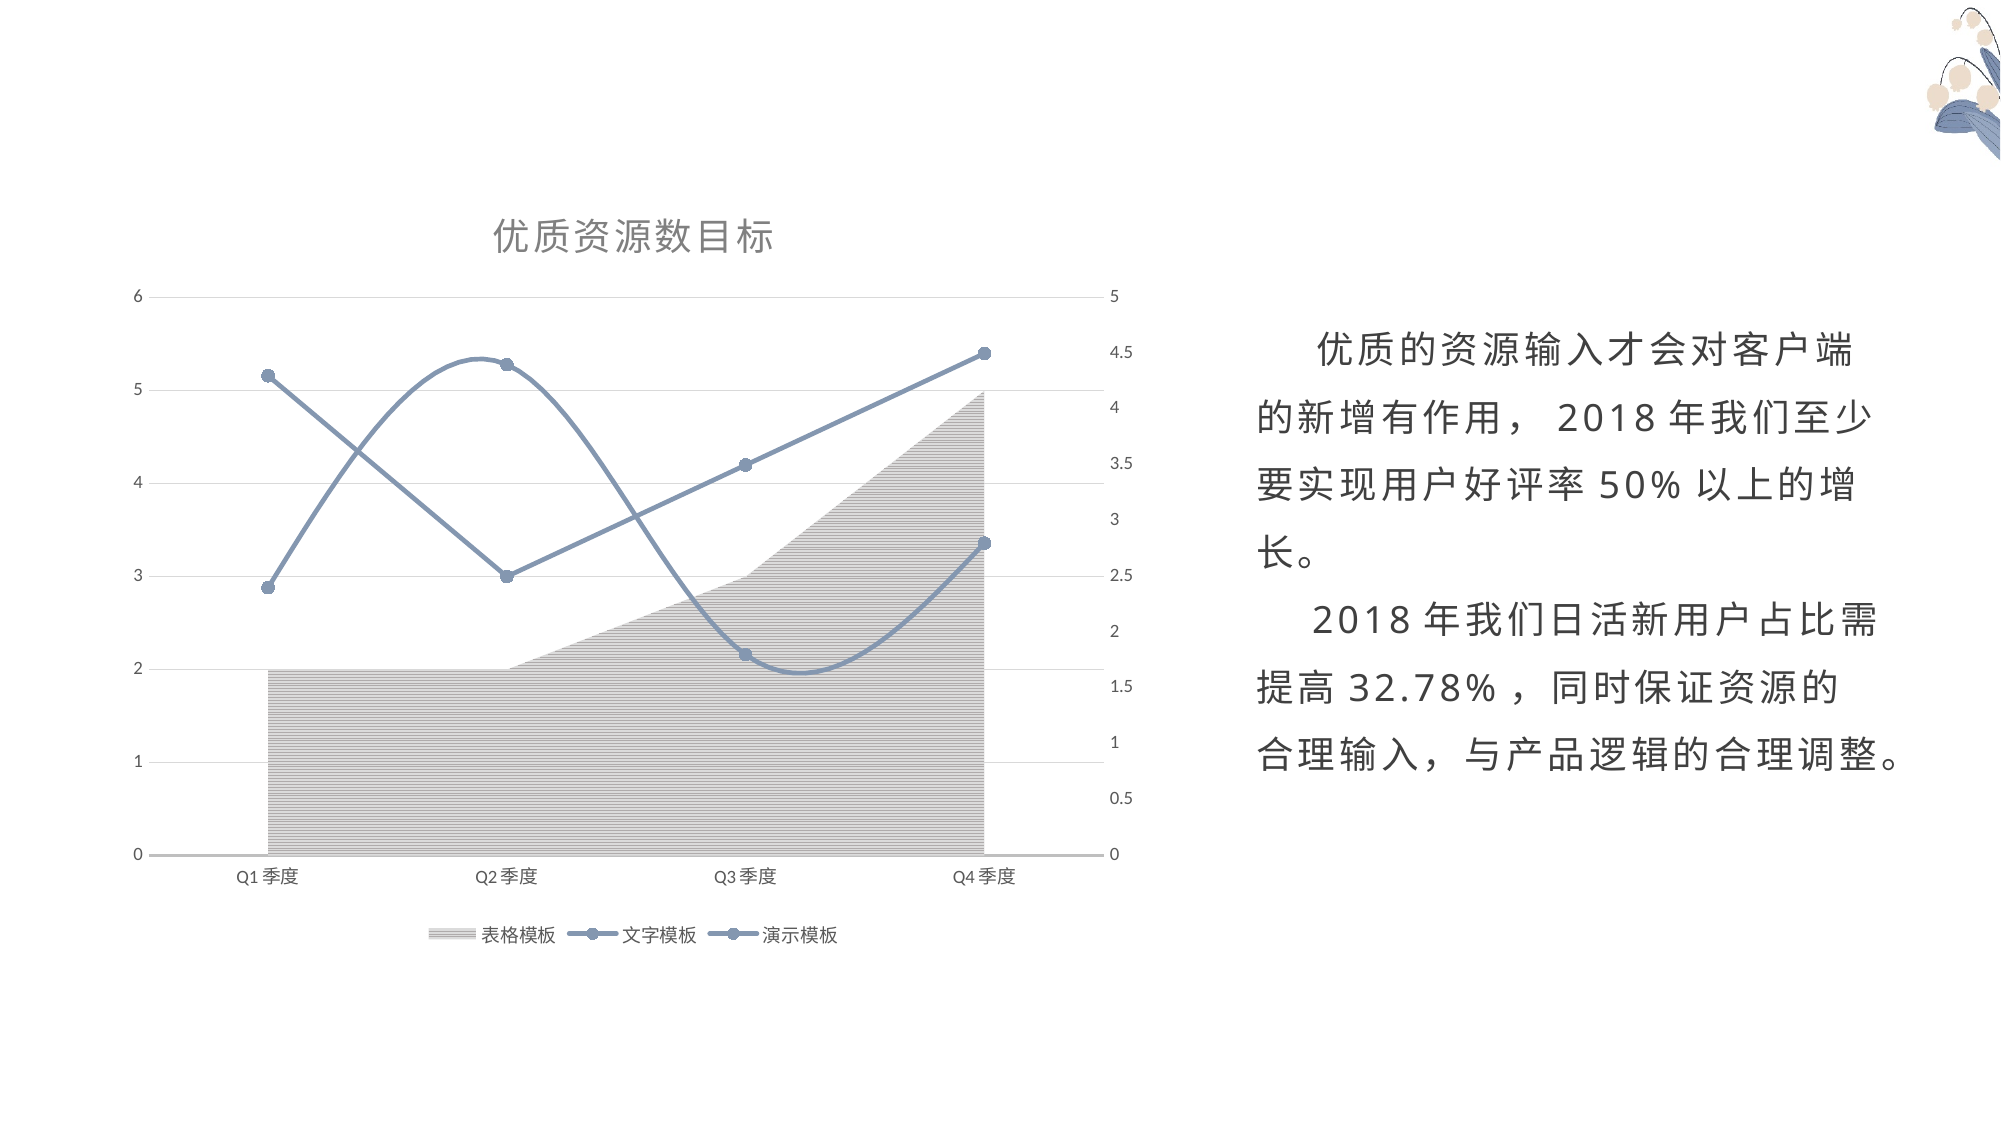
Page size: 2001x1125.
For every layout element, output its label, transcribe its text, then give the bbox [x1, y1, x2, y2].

chart [112, 171, 1155, 954]
text_box 优质的资源输入才会对客户端的新增有作用，2018年我们至少要实现用户好评率50%以上的增长。 2018年我们日活新用户占比需提高32.78%，同时保证资源的合理输入，与产品逻辑的合理调整。 [1241, 296, 1900, 784]
picture [1907, 0, 2001, 177]
